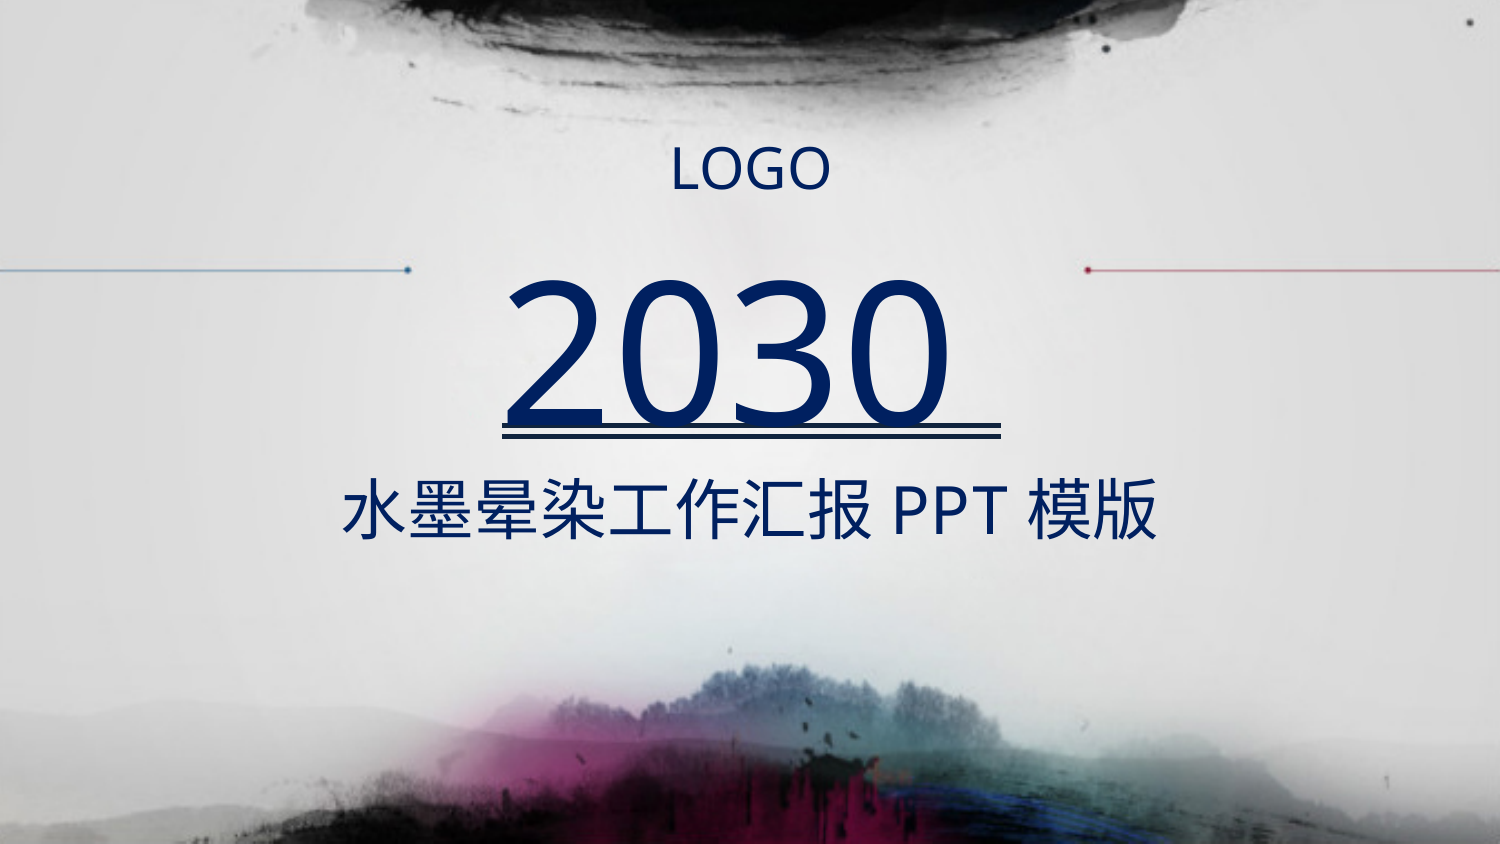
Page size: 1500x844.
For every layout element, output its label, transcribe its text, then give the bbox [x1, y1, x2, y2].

text_box 水墨晕染工作汇报PPT模版 [325, 460, 1175, 556]
picture [0, 0, 1500, 844]
text_box LOGO [655, 123, 848, 209]
text_box 2030 [484, 217, 1033, 473]
